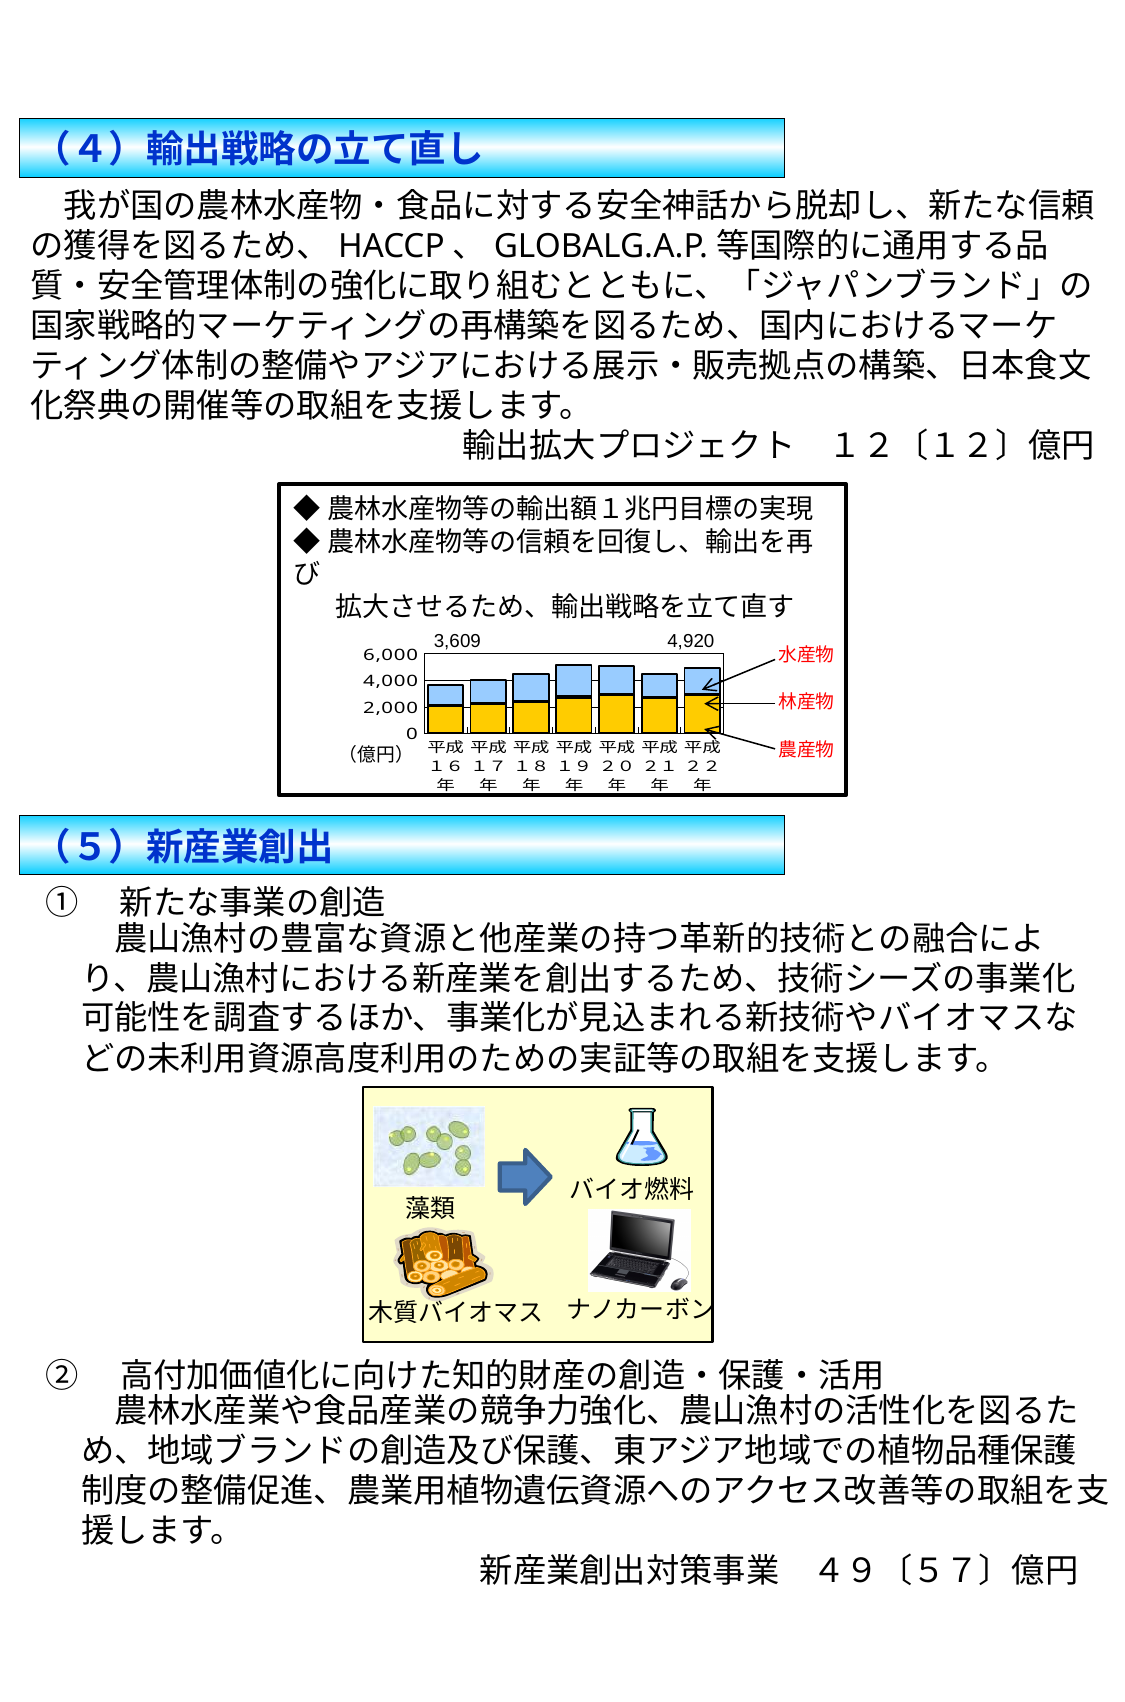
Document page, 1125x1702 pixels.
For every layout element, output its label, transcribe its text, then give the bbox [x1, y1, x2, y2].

text_box （５）新産業創出 [19, 815, 785, 875]
text_box 農林水産業や食品産業の競争力強化、農山漁村の活性化を図るため、地域ブランドの創造及び保護、東アジア地域での植物品種保護制度の整備促進、農業用植物遺伝資源へのアクセス改善等の取組を支援します。 新産業創出対策事業 ４９〔５７〕億円 [66, 1382, 1125, 1637]
text_box 4,920 [647, 621, 734, 641]
text_box ◆農林水産物等の輸出額１兆円目標の実現 ◆農林水産物等の信頼を回復し、輸出を再び 拡大させるため、輸出戦略を立て直す [277, 482, 848, 797]
text_box 我が国の農林水産物・食品に対する安全神話から脱却し、新たな信頼の獲得を図るため、HACCP、GLOBALG.A.P.等国際的に通用する品質・安全管理体制の強化に取り組むとともに、「ジャパンブランド」の国家戦略的マーケティングの再構築を図るため、国内におけるマーケティング体制の整備やアジアにおける展示・販売拠点の構築、日本食文化祭典の開催等の取組を支援します。 輸出拡大プロジェクト １２〔１２〕億円 [19, 177, 1125, 552]
text_box 水産物 [751, 635, 862, 673]
text_box 林産物 [751, 682, 862, 720]
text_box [701, 659, 776, 690]
text_box 農山漁村の豊富な資源と他産業の持つ革新的技術との融合により、農山漁村における新産業を創出するため、技術シーズの事業化可能性を調査するほか、事業化が見込まれる新技術やバイオマスなどの未利用資源高度利用のための実証等の取組を支援します。 [66, 909, 1102, 1124]
chart [362, 642, 740, 796]
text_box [349, 1086, 723, 1343]
text_box ① 新たな事業の創造 [30, 874, 480, 969]
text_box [703, 728, 776, 750]
text_box ② 高付加価値化に向けた知的財産の創造・保護・活用 [30, 1346, 953, 1402]
text_box （４）輸出戦略の立て直し [19, 118, 785, 178]
text_box 3,609 [414, 621, 501, 641]
text_box 農産物 [751, 729, 862, 768]
text_box （億円） [321, 734, 357, 773]
